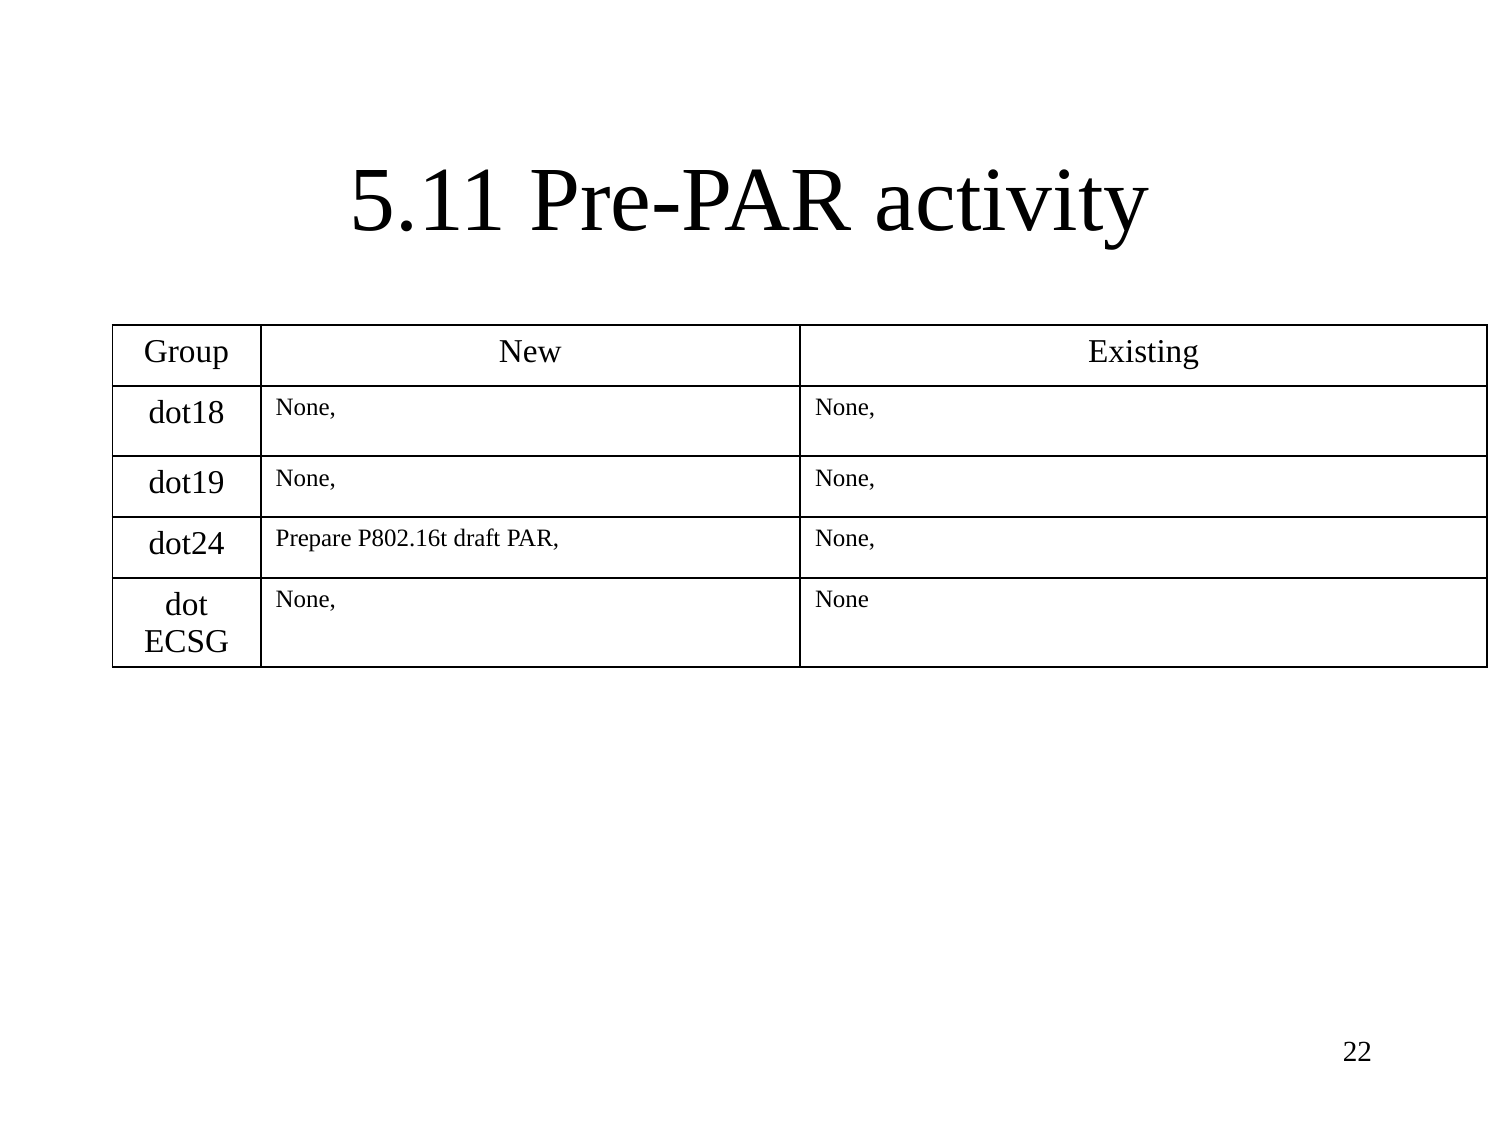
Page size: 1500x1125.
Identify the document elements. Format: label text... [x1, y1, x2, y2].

table_header New [262, 326, 799, 385]
table_cell None, [262, 387, 799, 455]
slide_number 22 [1074, 1024, 1388, 1101]
table_cell dot18 [113, 387, 260, 455]
table_cell dot ECSG [113, 579, 260, 666]
table_cell None, [262, 457, 799, 516]
table_header Existing [801, 326, 1486, 385]
table_cell None, [262, 579, 799, 666]
table_cell Prepare P802.16t draft PAR, [262, 518, 799, 577]
table_cell dot19 [113, 457, 260, 516]
table_cell None, [801, 457, 1486, 516]
table_header Group [113, 326, 260, 385]
table_cell None, [801, 518, 1486, 577]
table_cell dot24 [113, 518, 260, 577]
table_cell None [801, 579, 1486, 666]
table_cell None, [801, 387, 1486, 455]
title 5.11 Pre-PAR activity [112, 99, 1388, 288]
